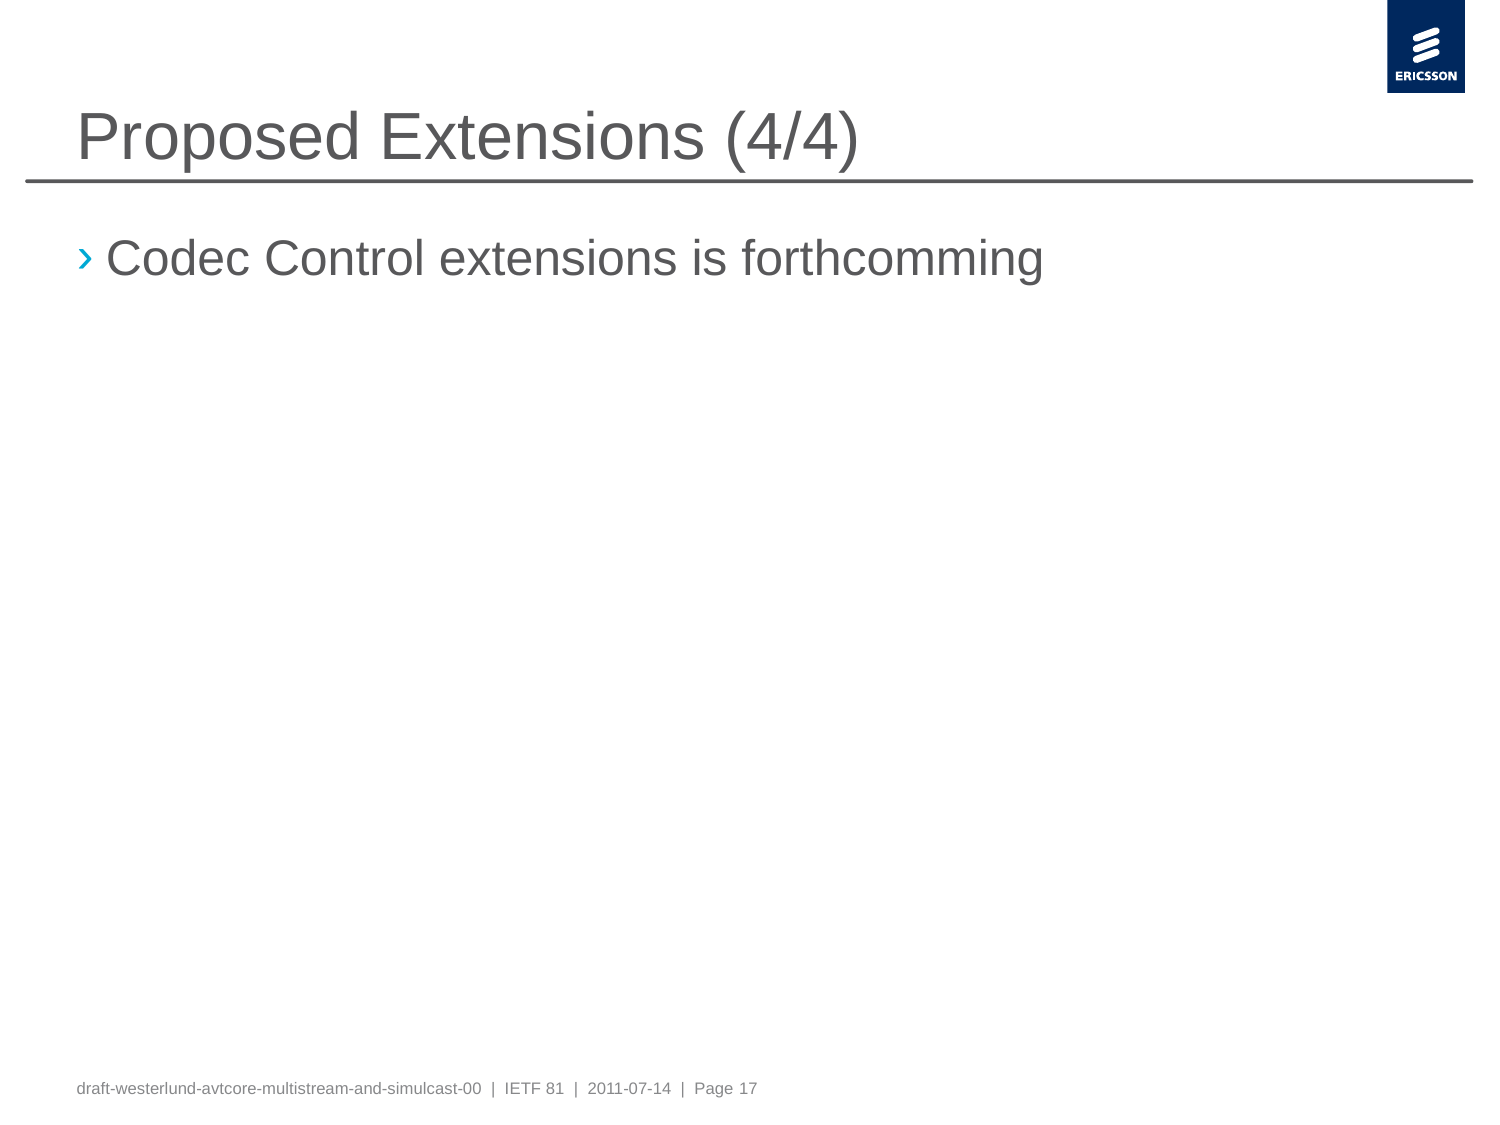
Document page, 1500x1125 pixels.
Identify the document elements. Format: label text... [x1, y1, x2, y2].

list Codec Control extensions is forthcomming [64, 225, 1436, 929]
title Proposed Extensions (4/4) [64, 91, 1349, 173]
